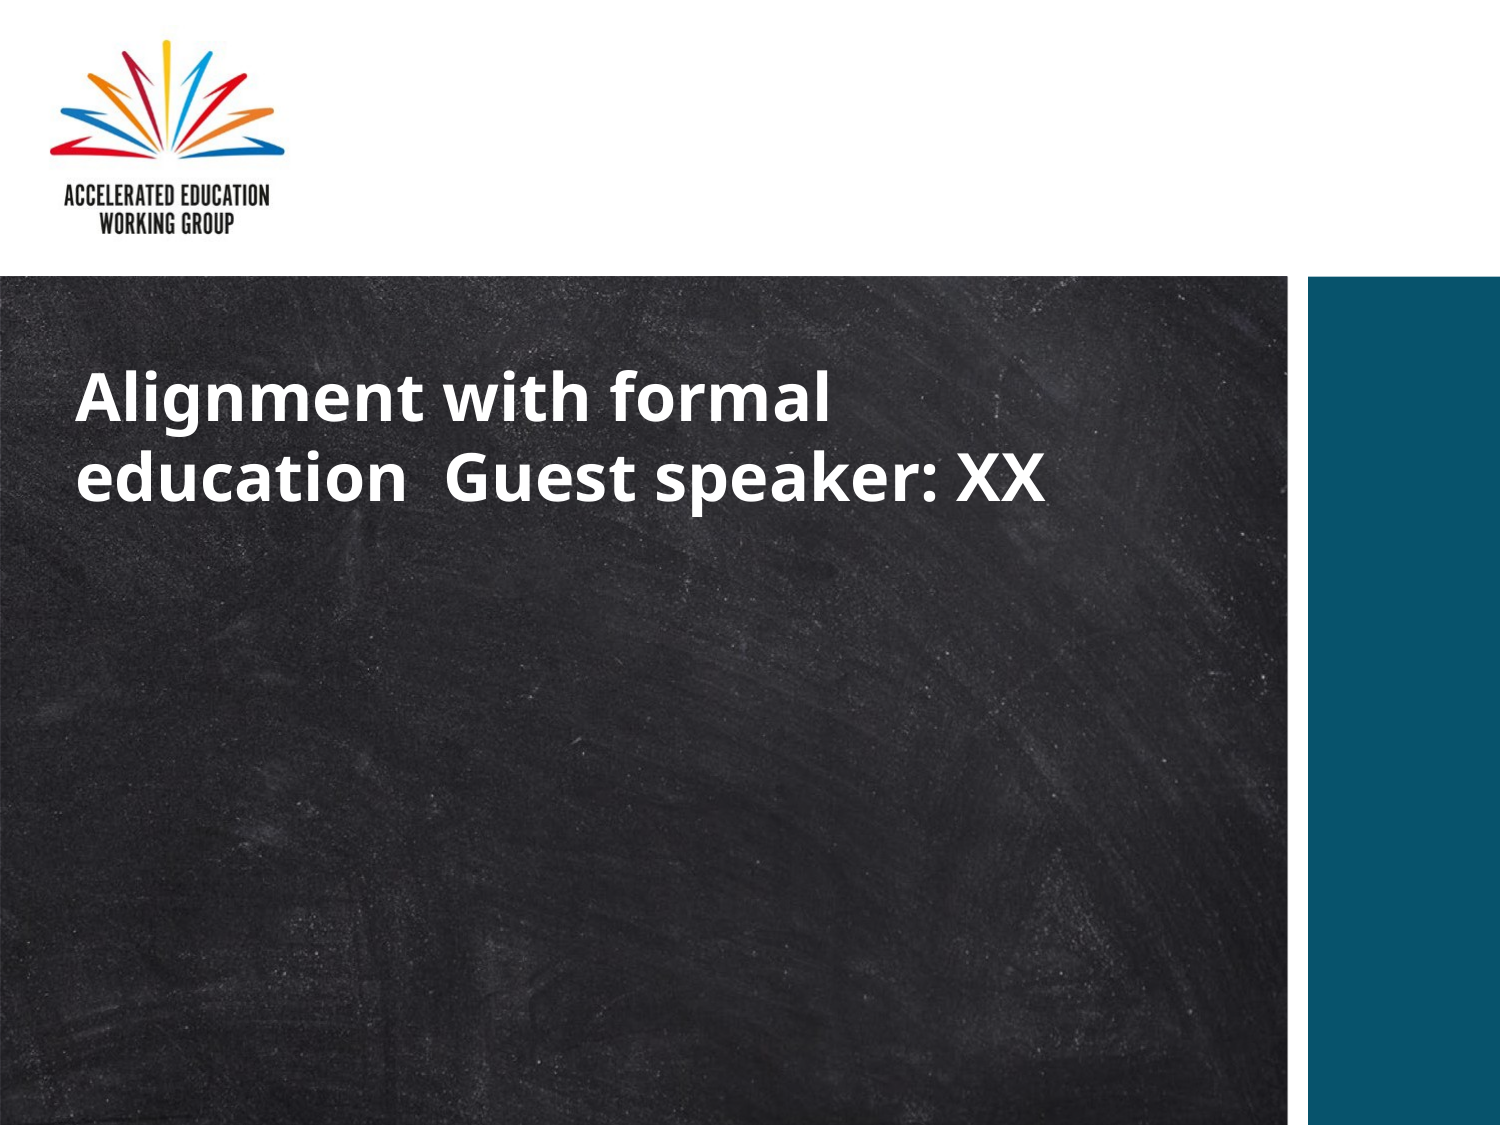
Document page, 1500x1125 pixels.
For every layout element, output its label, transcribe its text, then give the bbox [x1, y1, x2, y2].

text_box [1308, 276, 1500, 1125]
picture [0, 276, 1288, 1125]
title Alignment with formal education Guest speaker: XX [72, 352, 1051, 543]
text_box [48, 25, 291, 242]
